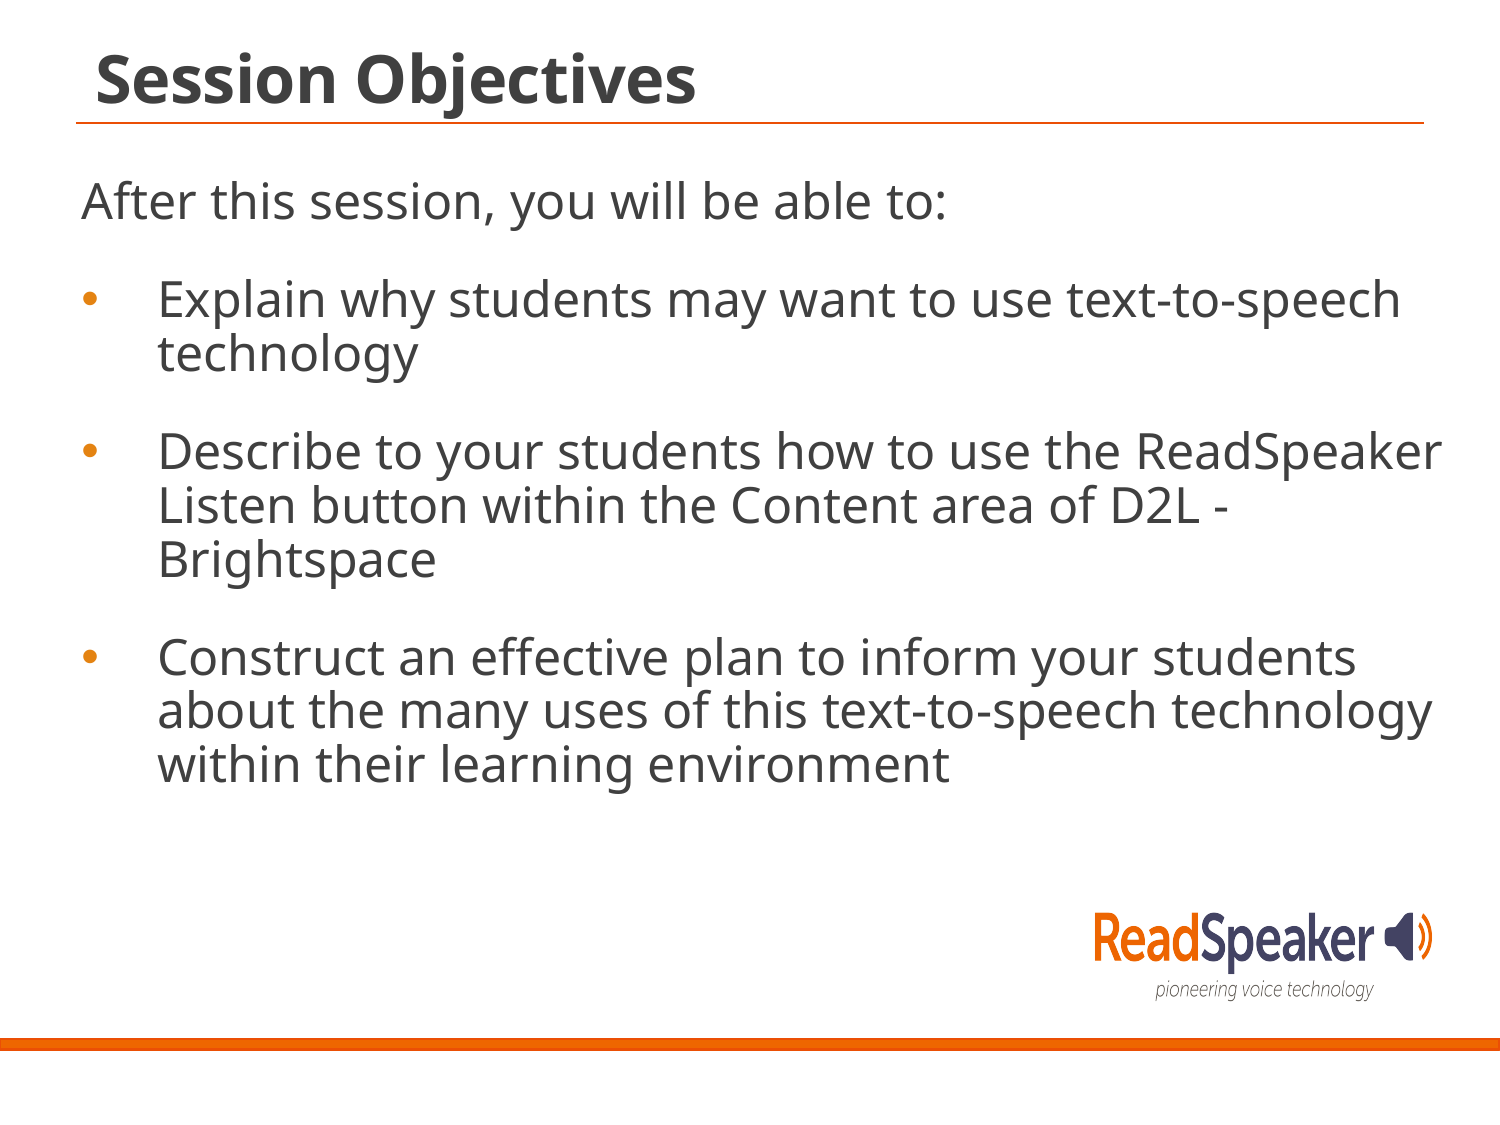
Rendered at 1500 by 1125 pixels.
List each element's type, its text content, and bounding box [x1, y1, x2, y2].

title Session Objectives [80, 32, 1463, 126]
list After this session, you will be able to: Explain why students may want to use text-to-speech technology Describe to your students how to use the ReadSpeaker Listen button within the Content area of D2L - Brightspace Construct an effective plan to inform your students about the many uses of this text-to-speech technology within their learning environment [81, 169, 1463, 1047]
